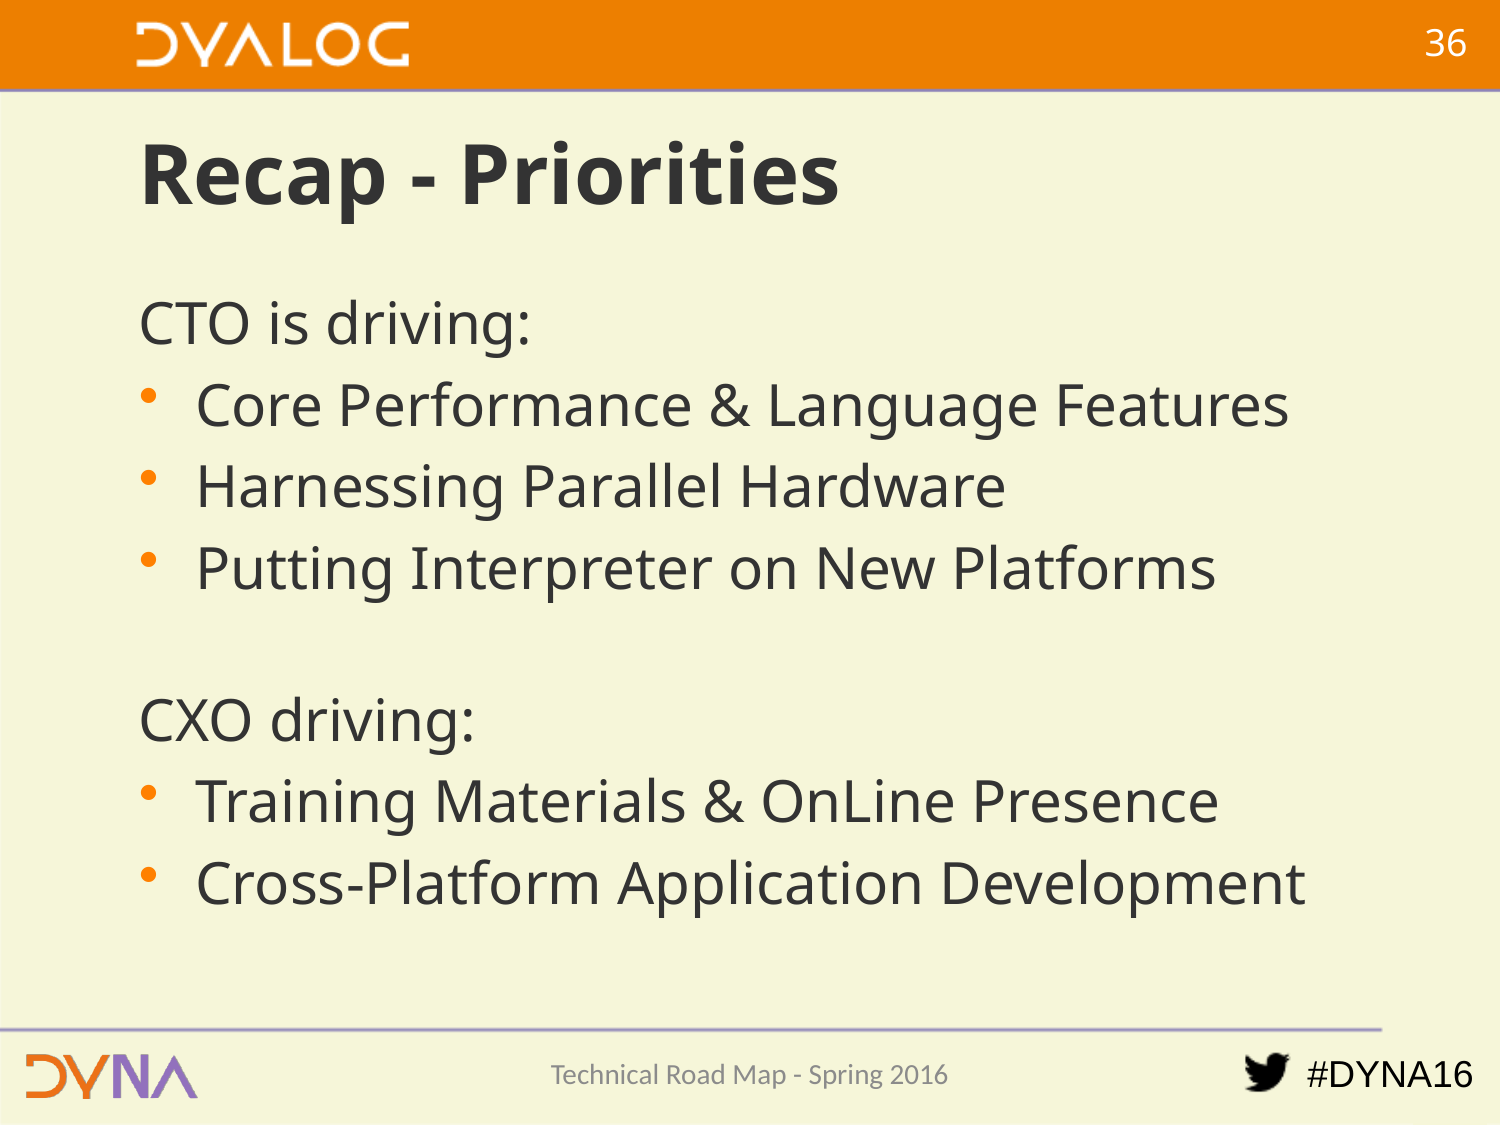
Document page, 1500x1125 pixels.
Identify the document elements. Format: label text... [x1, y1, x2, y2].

list CTO is driving: Core Performance & Language Features Harnessing Parallel Hardware Putting Interpreter on New Platforms CXO driving: Training Materials & OnLine Presence Cross-Platform Application Development [123, 278, 1376, 988]
picture [0, 0, 1500, 1125]
slide_number 35 [1325, 11, 1483, 71]
footer Technical Road Map - Spring 2016 [395, 1042, 1105, 1103]
title Recap - Priorities [123, 113, 1376, 254]
